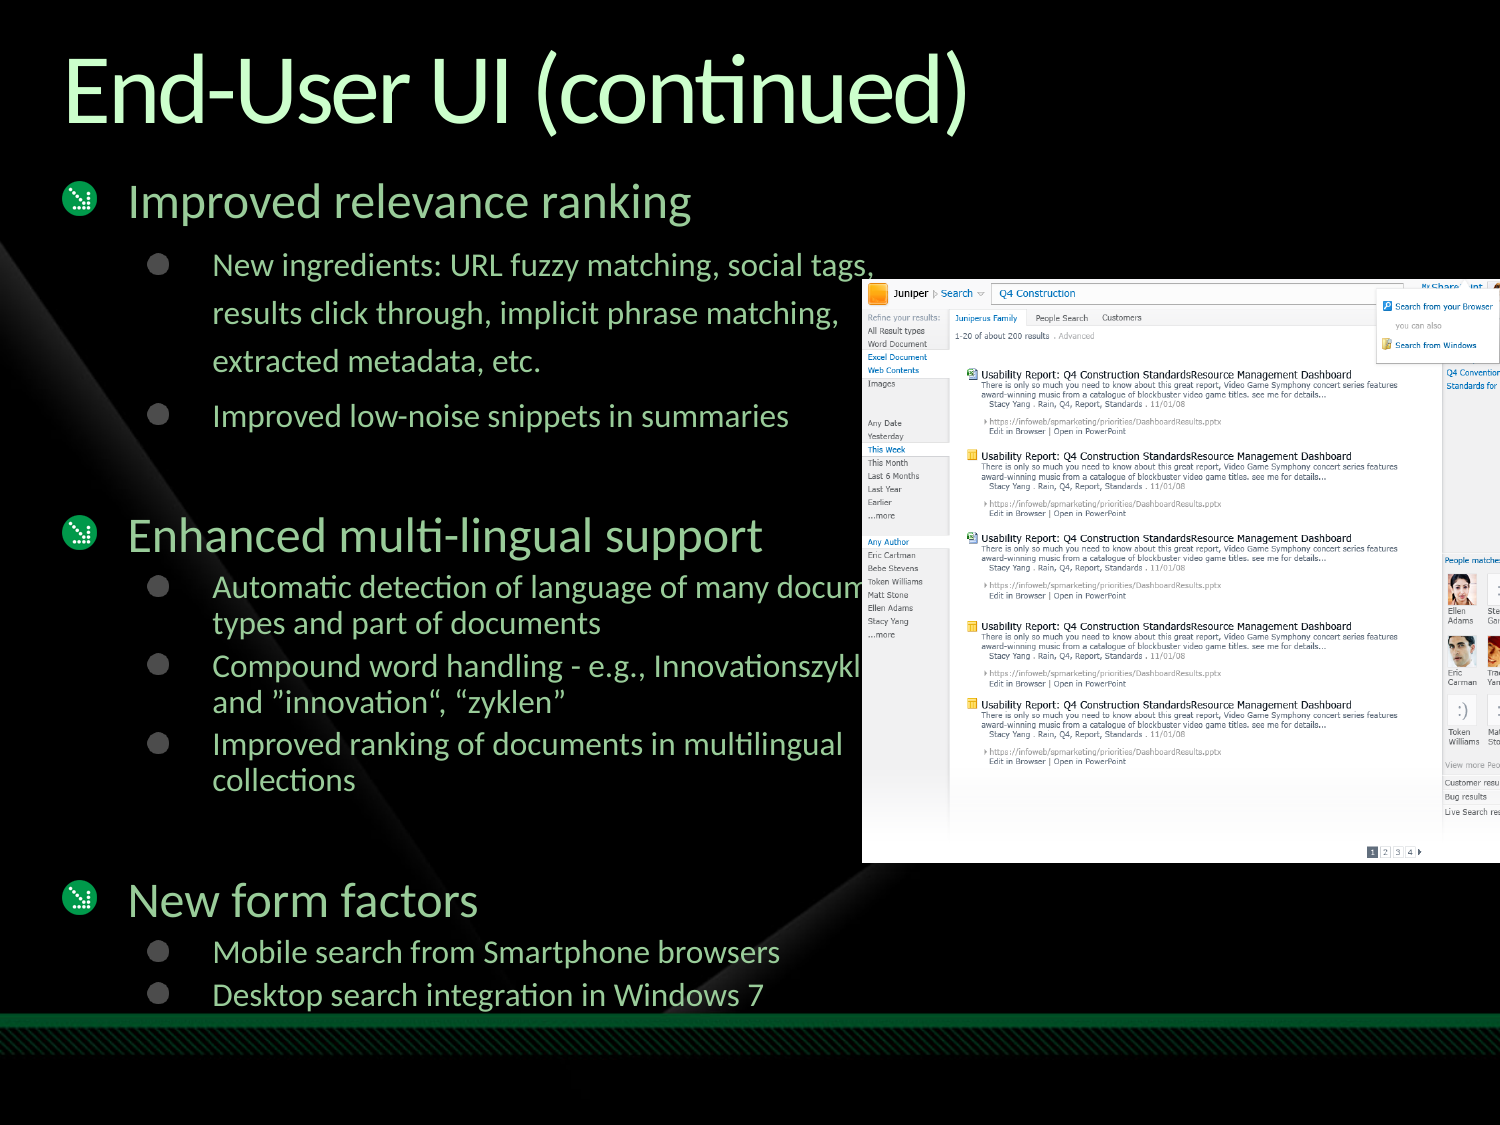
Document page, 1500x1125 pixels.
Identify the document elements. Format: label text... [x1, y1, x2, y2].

list Improved relevance ranking New ingredients: URL fuzzy matching, social tags, results click through, implicit phrase matching, extracted metadata, etc. Improved low-noise snippets in summaries Enhanced multi-lingual support Automatic detection of language of many document types and part of documents Compound word handling - e.g., Innovationszyklen” and ”innovation“, “zyklen” Improved ranking of documents in multilingual collections New form factors Mobile search from Smartphone browsers Desktop search integration in Windows 7 [62, 174, 963, 993]
title End-User UI (continued) [62, 37, 1438, 147]
picture [0, 0, 1500, 1125]
